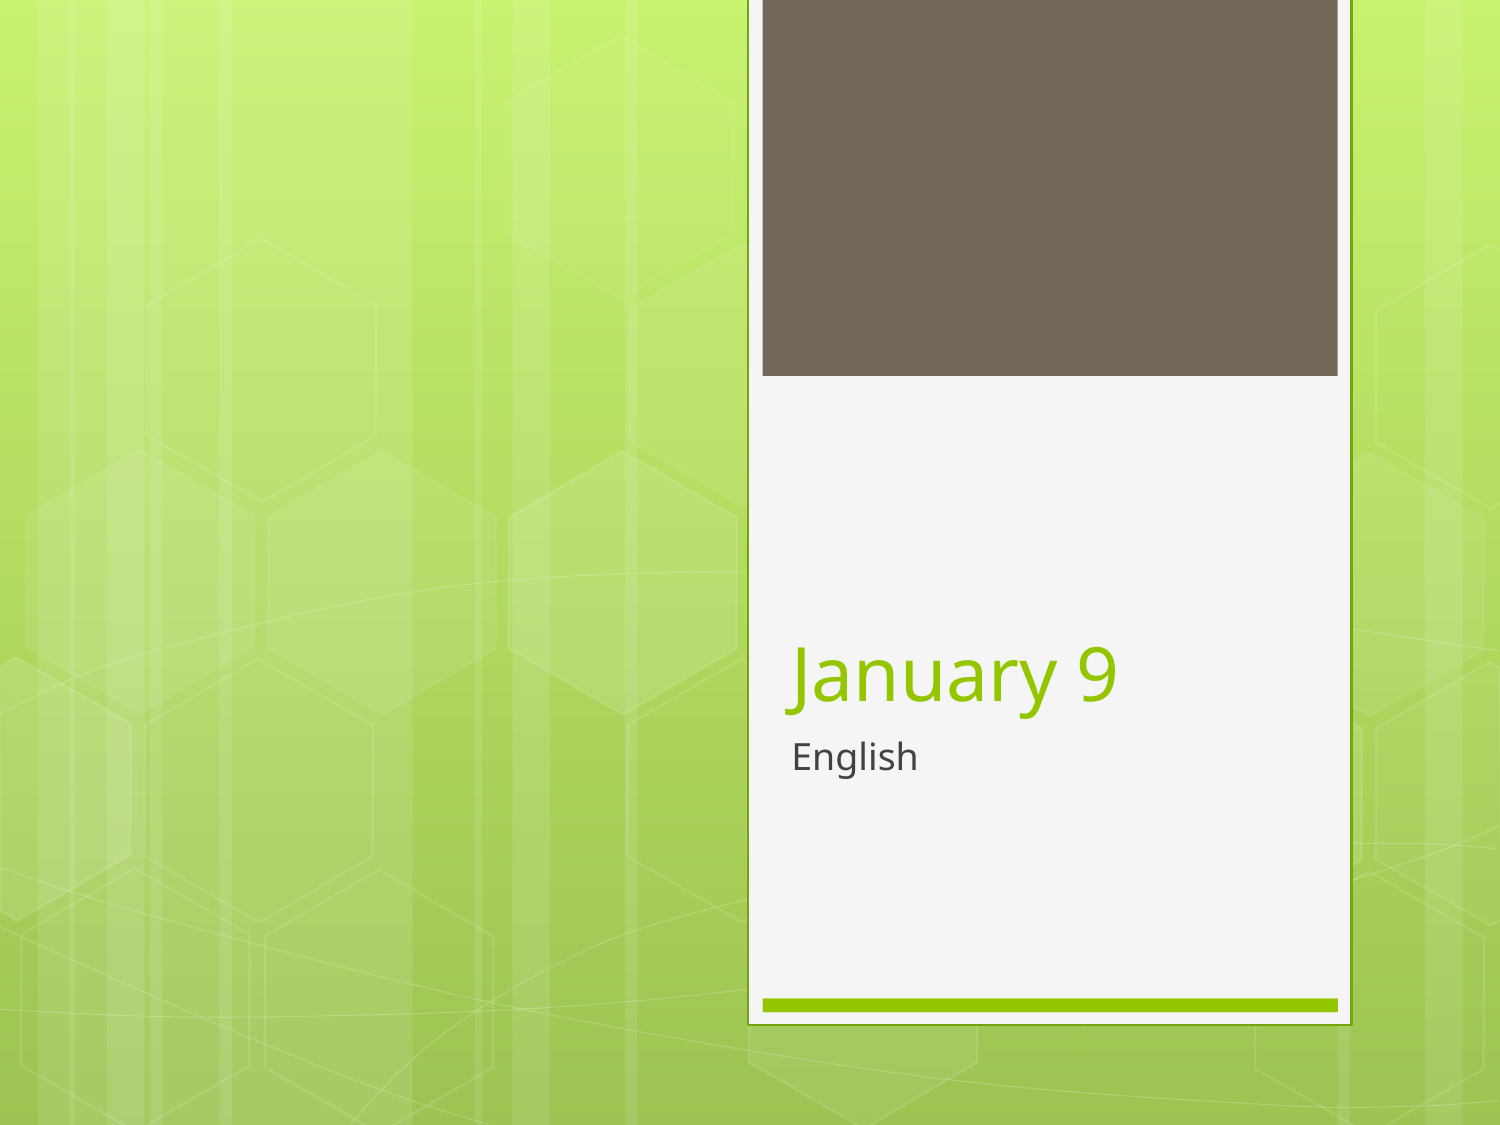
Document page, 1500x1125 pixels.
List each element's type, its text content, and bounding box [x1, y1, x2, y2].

subtitle English [776, 725, 1320, 933]
title January 9 [776, 444, 1320, 724]
